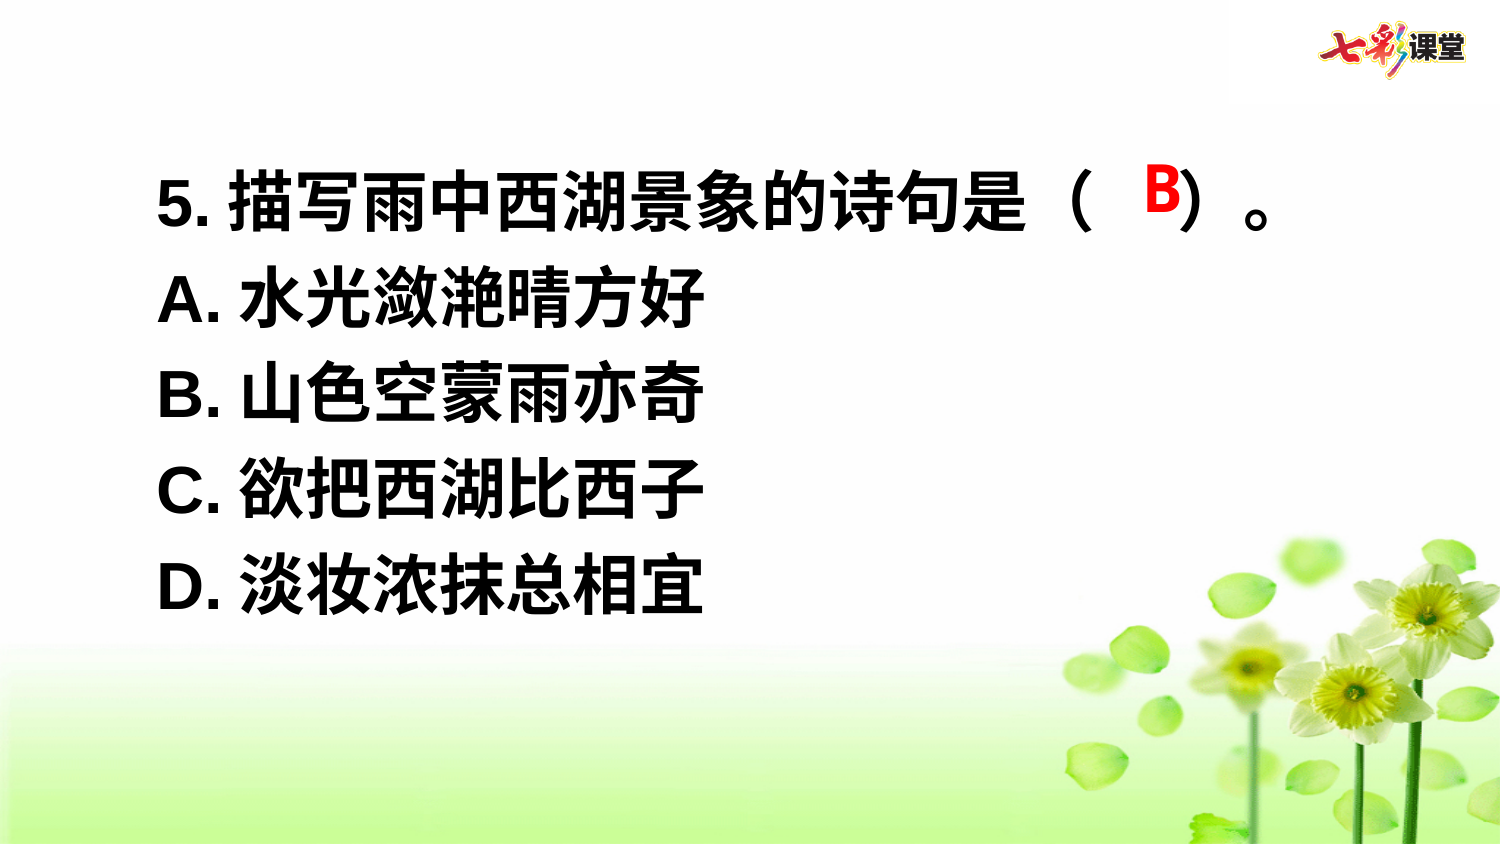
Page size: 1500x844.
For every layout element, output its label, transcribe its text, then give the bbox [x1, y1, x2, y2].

picture [0, 0, 1500, 844]
text_box B [1127, 138, 1247, 233]
text_box 5.描写雨中西湖景象的诗句是（ ）。 A.水光潋滟晴方好 B.山色空蒙雨亦奇 C.欲把西湖比西子 D.淡妆浓抹总相宜 [53, 136, 1433, 631]
